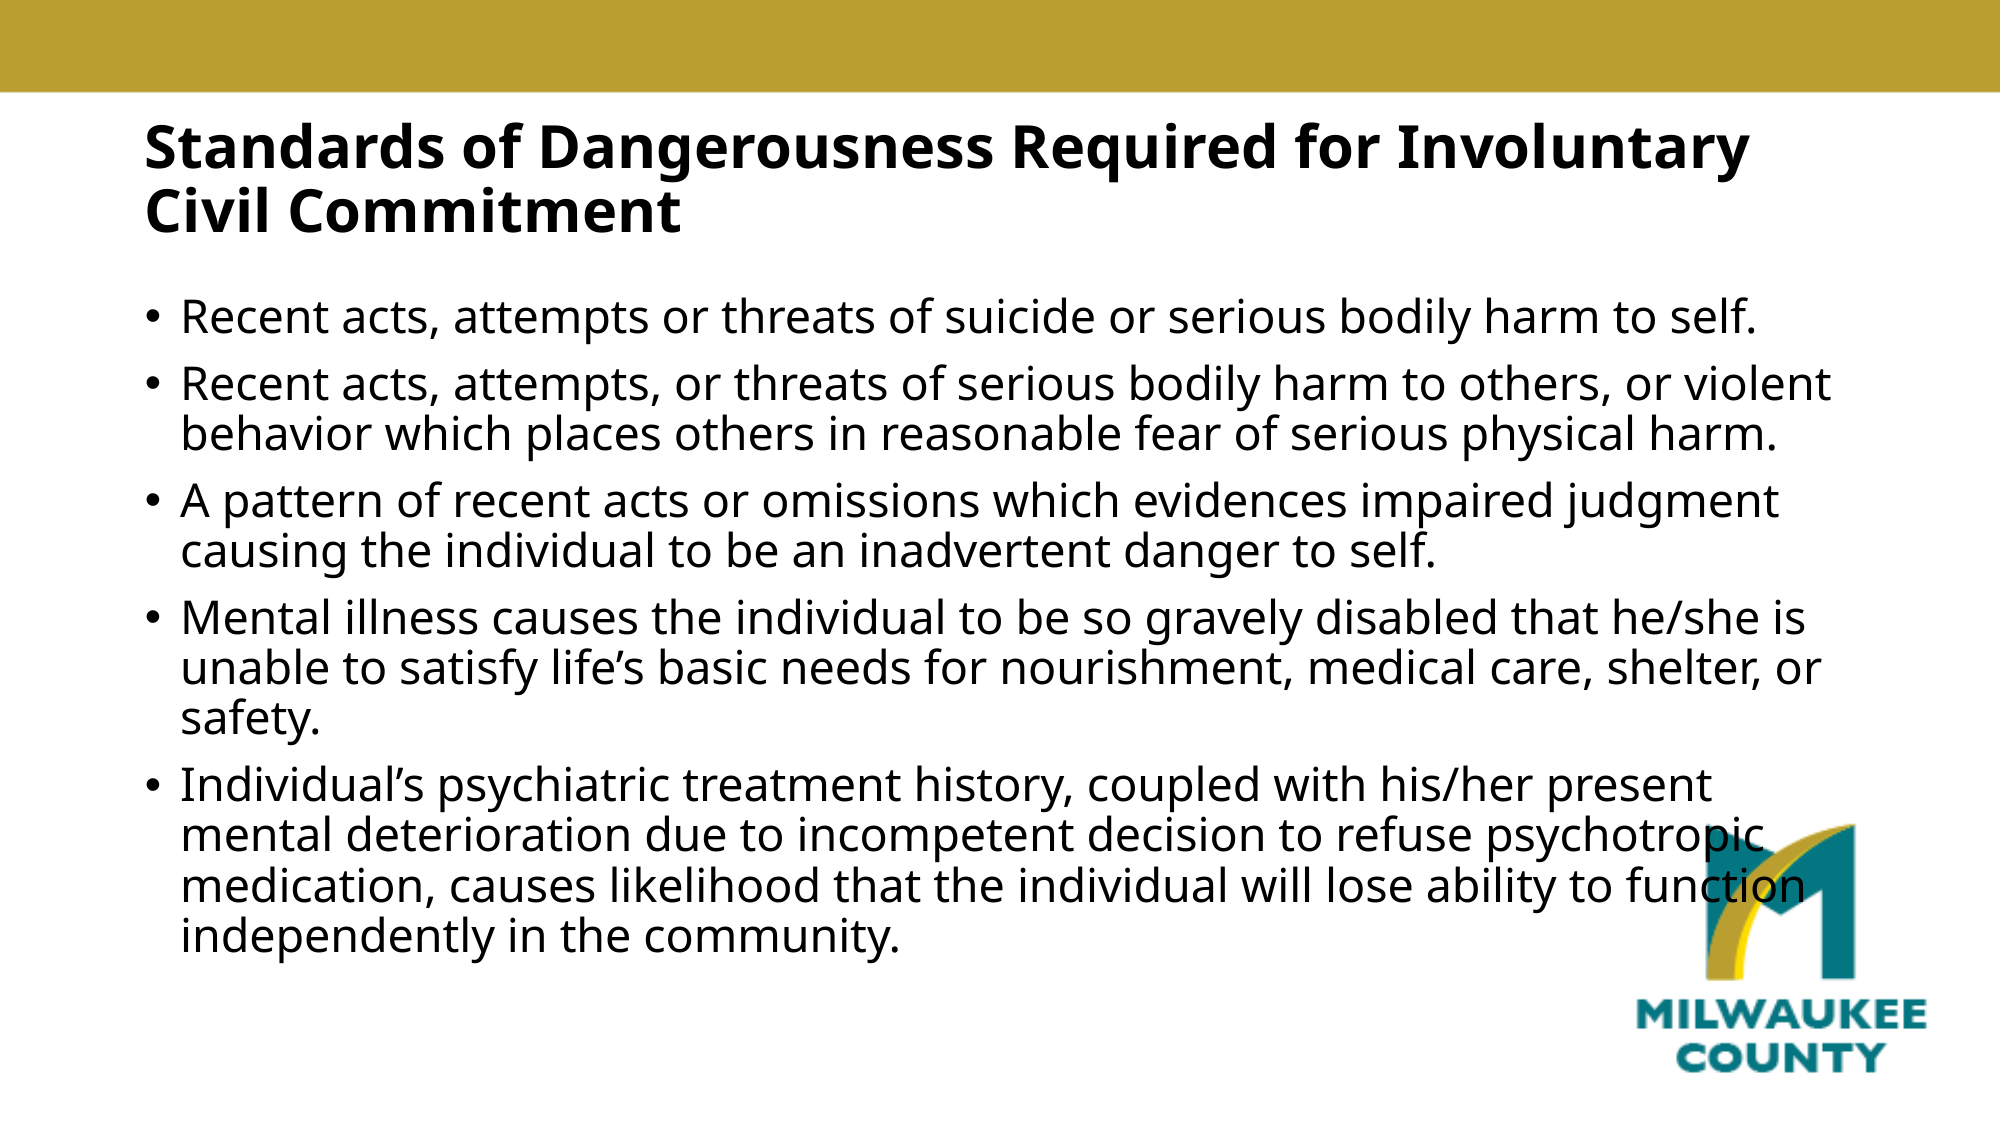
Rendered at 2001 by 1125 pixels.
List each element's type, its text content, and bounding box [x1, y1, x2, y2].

list Recent acts, attempts or threats of suicide or serious bodily harm to self. Recent acts, attempts, or threats of serious bodily harm to others, or violent behavior which places others in reasonable fear of serious physical harm. A pattern of recent acts or omissions which evidences impaired judgment causing the individual to be an inadvertent danger to self. Mental illness causes the individual to be so gravely disabled that he/she is unable to satisfy life’s basic needs for nourishment, medical care, shelter, or safety. Individual’s psychiatric treatment history, coupled with his/her present mental deterioration due to incompetent decision to refuse psychotropic medication, causes likelihood that the individual will lose ability to function independently in the community. [136, 285, 1863, 1014]
title Standards of Dangerousness Required for Involuntary Civil Commitment [136, 107, 1863, 285]
picture [0, 0, 2000, 1125]
